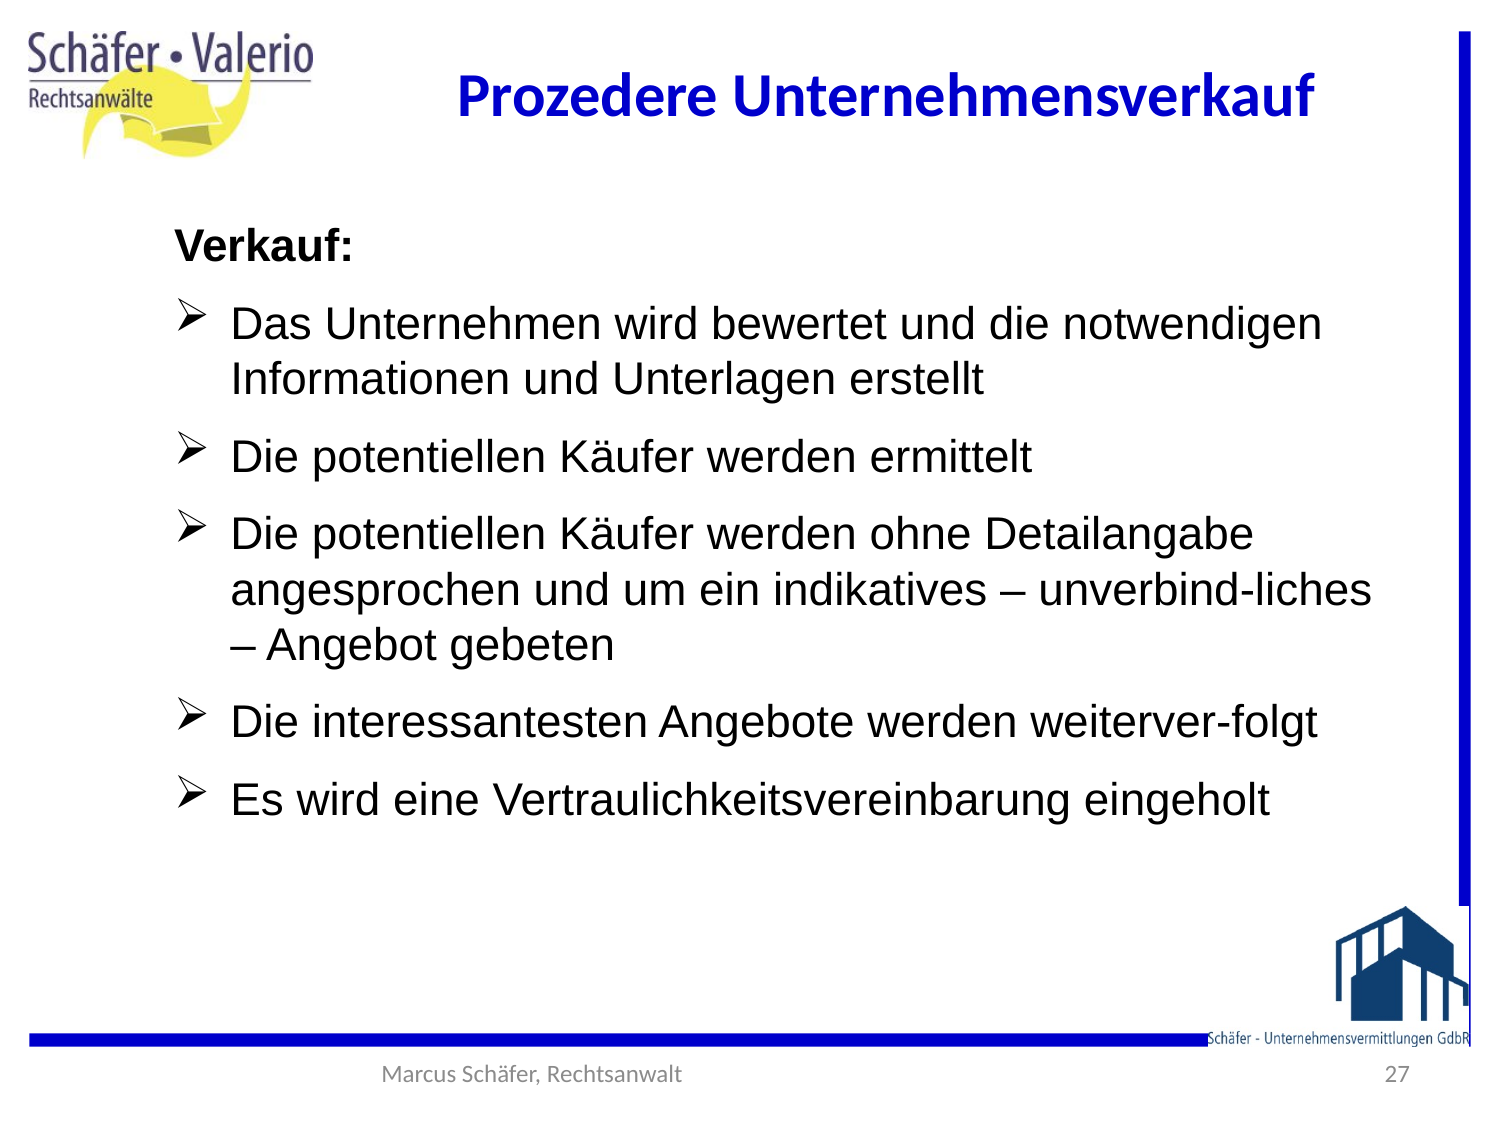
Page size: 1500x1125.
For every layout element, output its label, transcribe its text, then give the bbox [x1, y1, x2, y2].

picture [28, 31, 314, 160]
footer Marcus Schäfer, Rechtsanwalt [76, 1055, 988, 1103]
picture [1208, 905, 1470, 1048]
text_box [29, 31, 1471, 1048]
slide_number 27 [1074, 1055, 1425, 1103]
